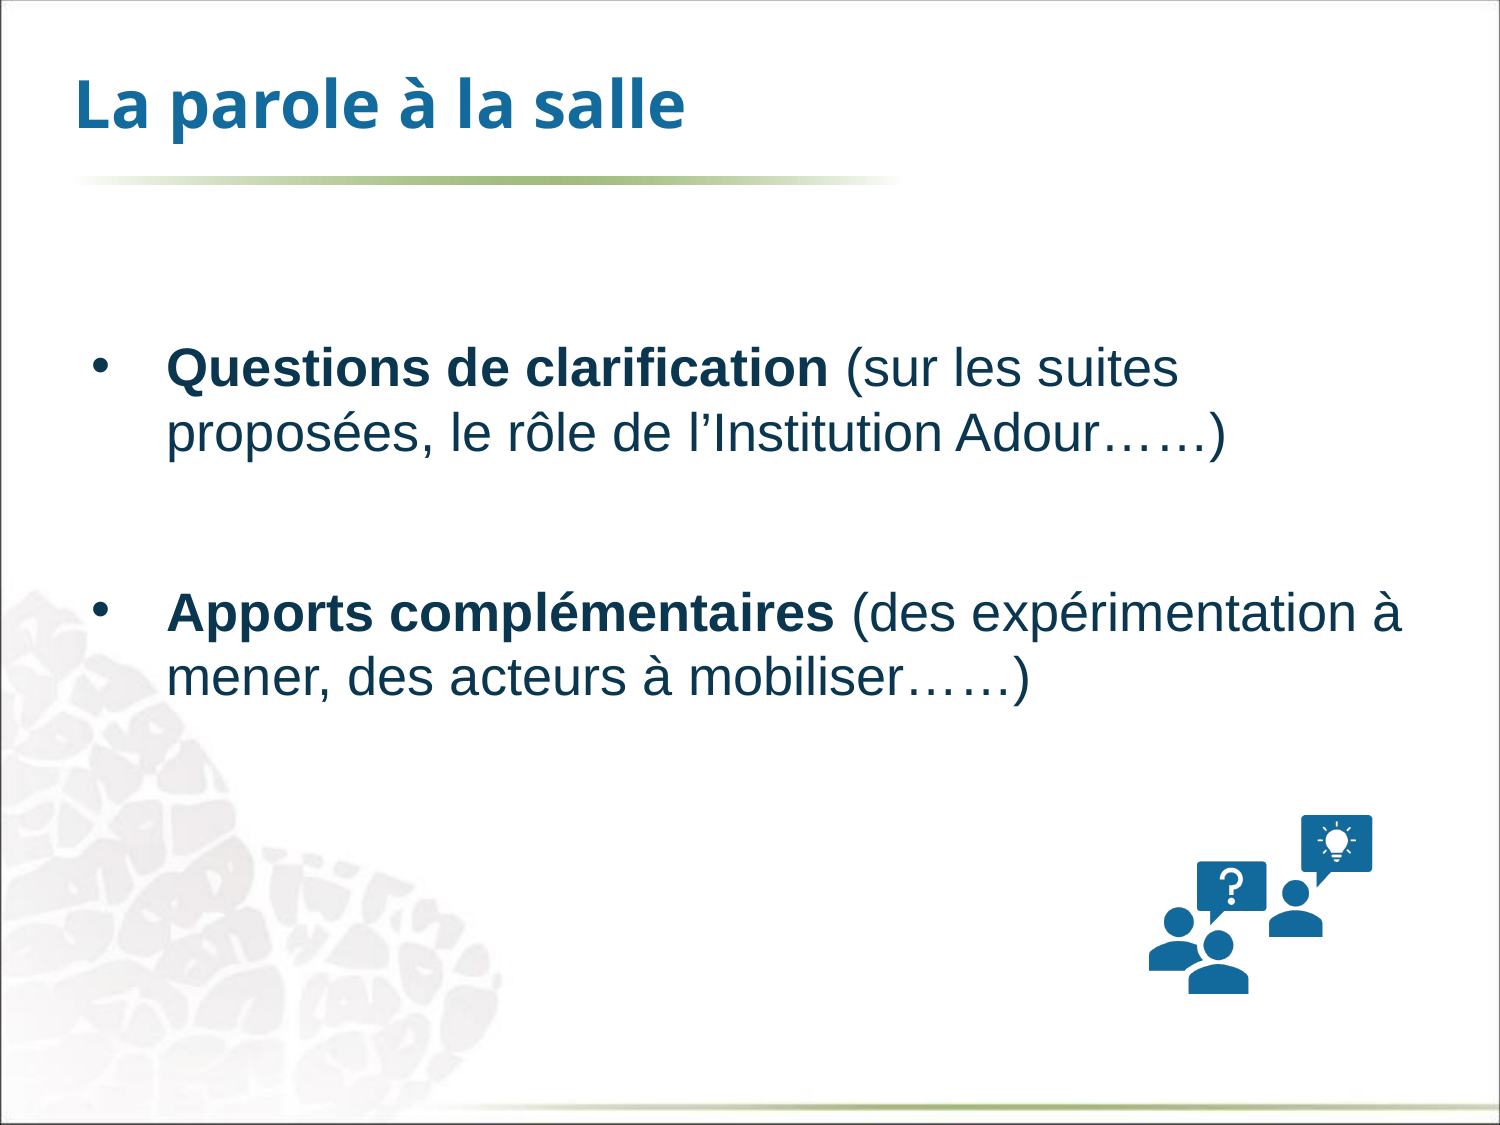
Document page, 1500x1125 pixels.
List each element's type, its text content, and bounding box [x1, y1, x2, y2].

text_box Questions de clarification (sur les suites proposées, le rôle de l’Institution Adour……) Apports complémentaires (des expérimentation à mener, des acteurs à mobiliser……) [76, 324, 1436, 804]
picture [70, 176, 904, 185]
picture [0, 0, 1500, 1125]
text_box La parole à la salle [59, 54, 1500, 230]
